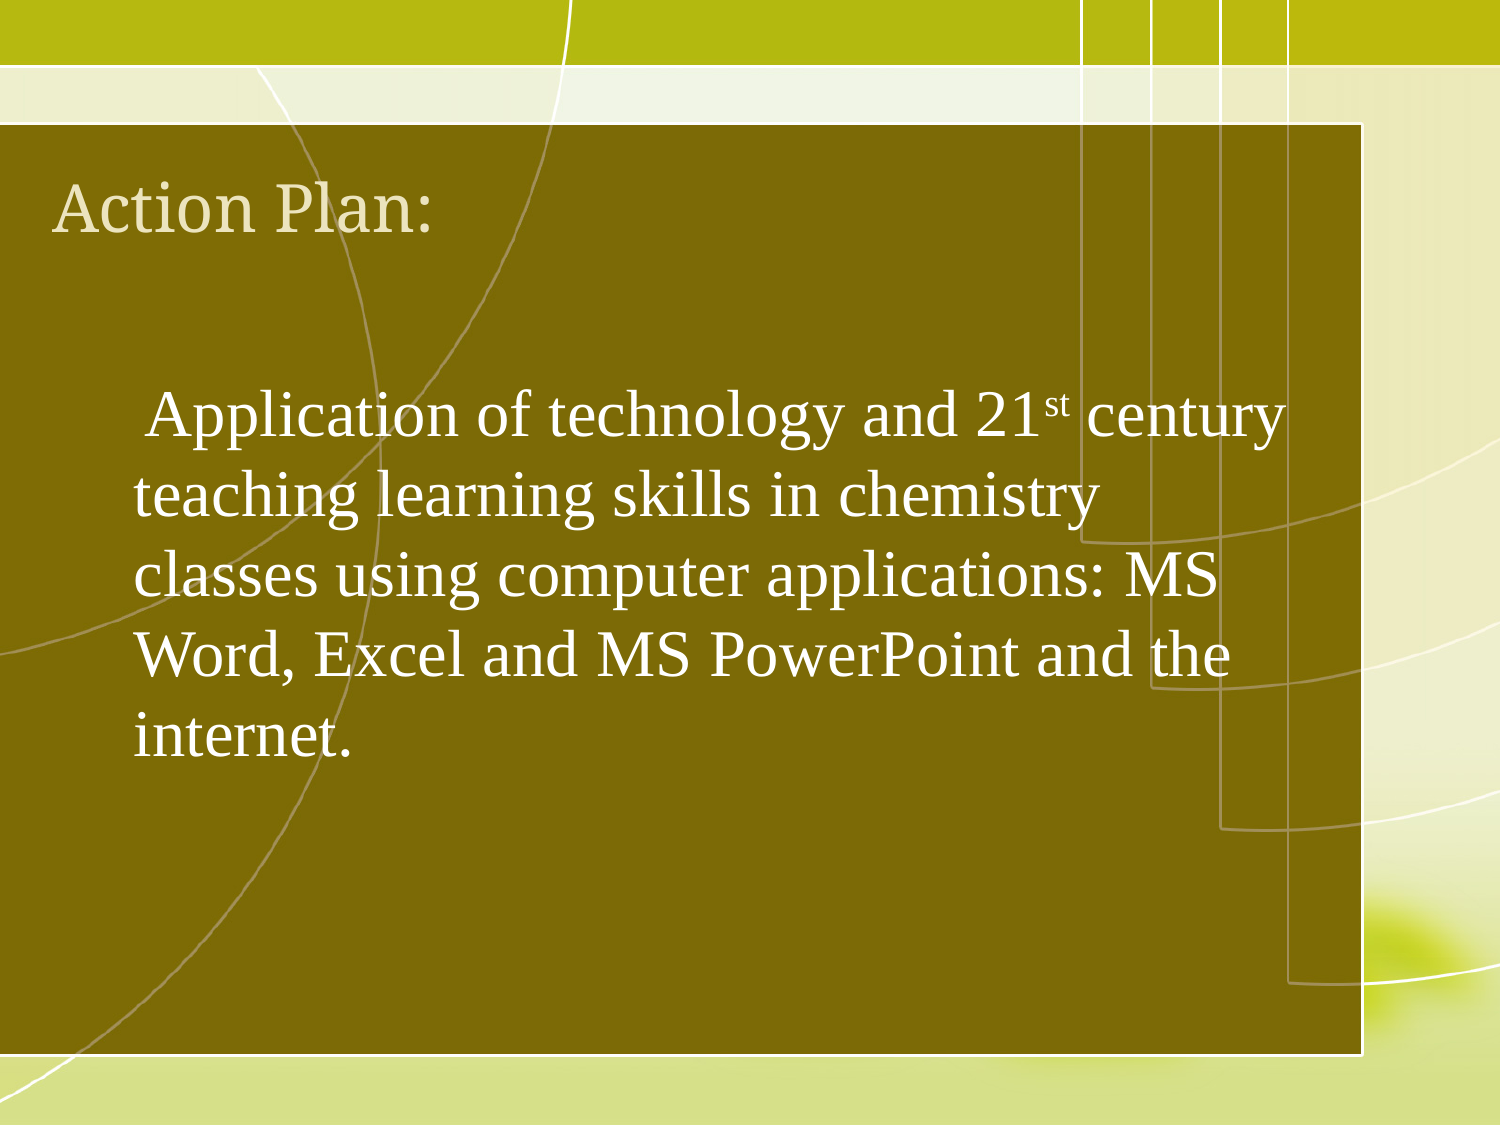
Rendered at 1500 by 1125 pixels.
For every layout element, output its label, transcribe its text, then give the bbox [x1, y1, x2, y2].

picture [0, 0, 1500, 1125]
title Action Plan: [37, 137, 1288, 276]
list Application of technology and 21st century teaching learning skills in chemistry classes using computer applications: MS Word, Excel and MS PowerPoint and the internet. [62, 362, 1313, 813]
